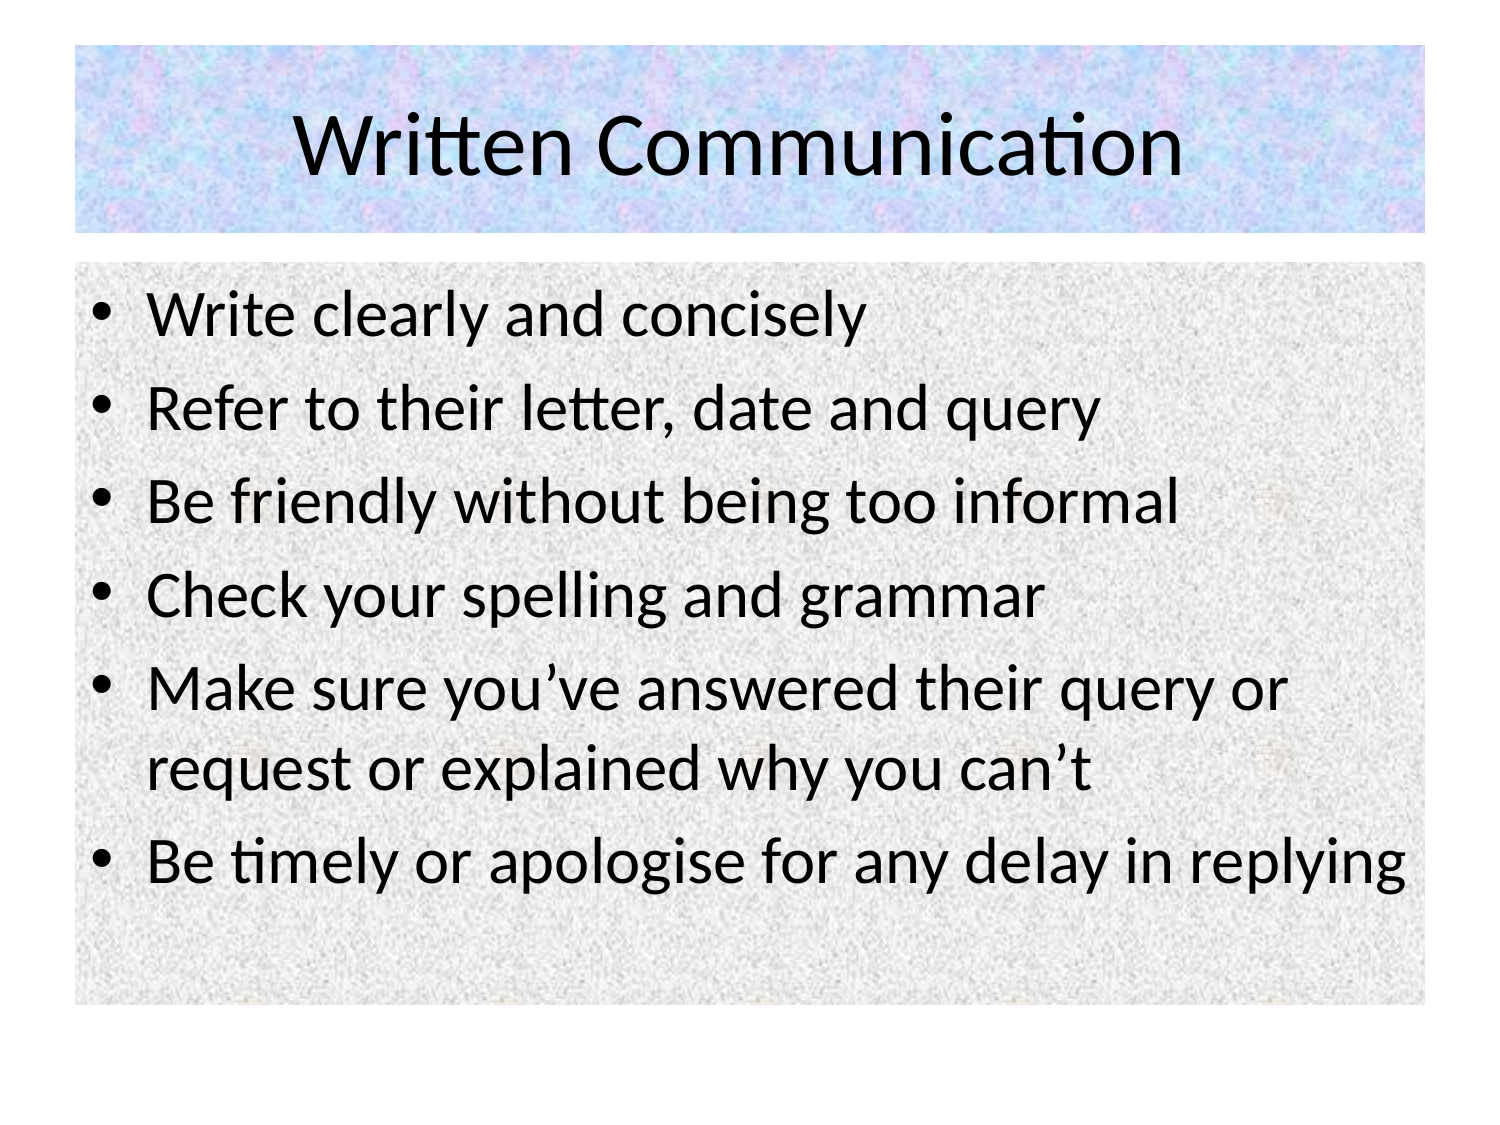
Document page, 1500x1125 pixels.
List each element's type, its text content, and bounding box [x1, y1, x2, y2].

list Write clearly and concisely Refer to their letter, date and query Be friendly without being too informal Check your spelling and grammar Make sure you’ve answered their query or request or explained why you can’t Be timely or apologise for any delay in replying [75, 262, 1425, 1005]
title Written Communication [75, 45, 1425, 233]
